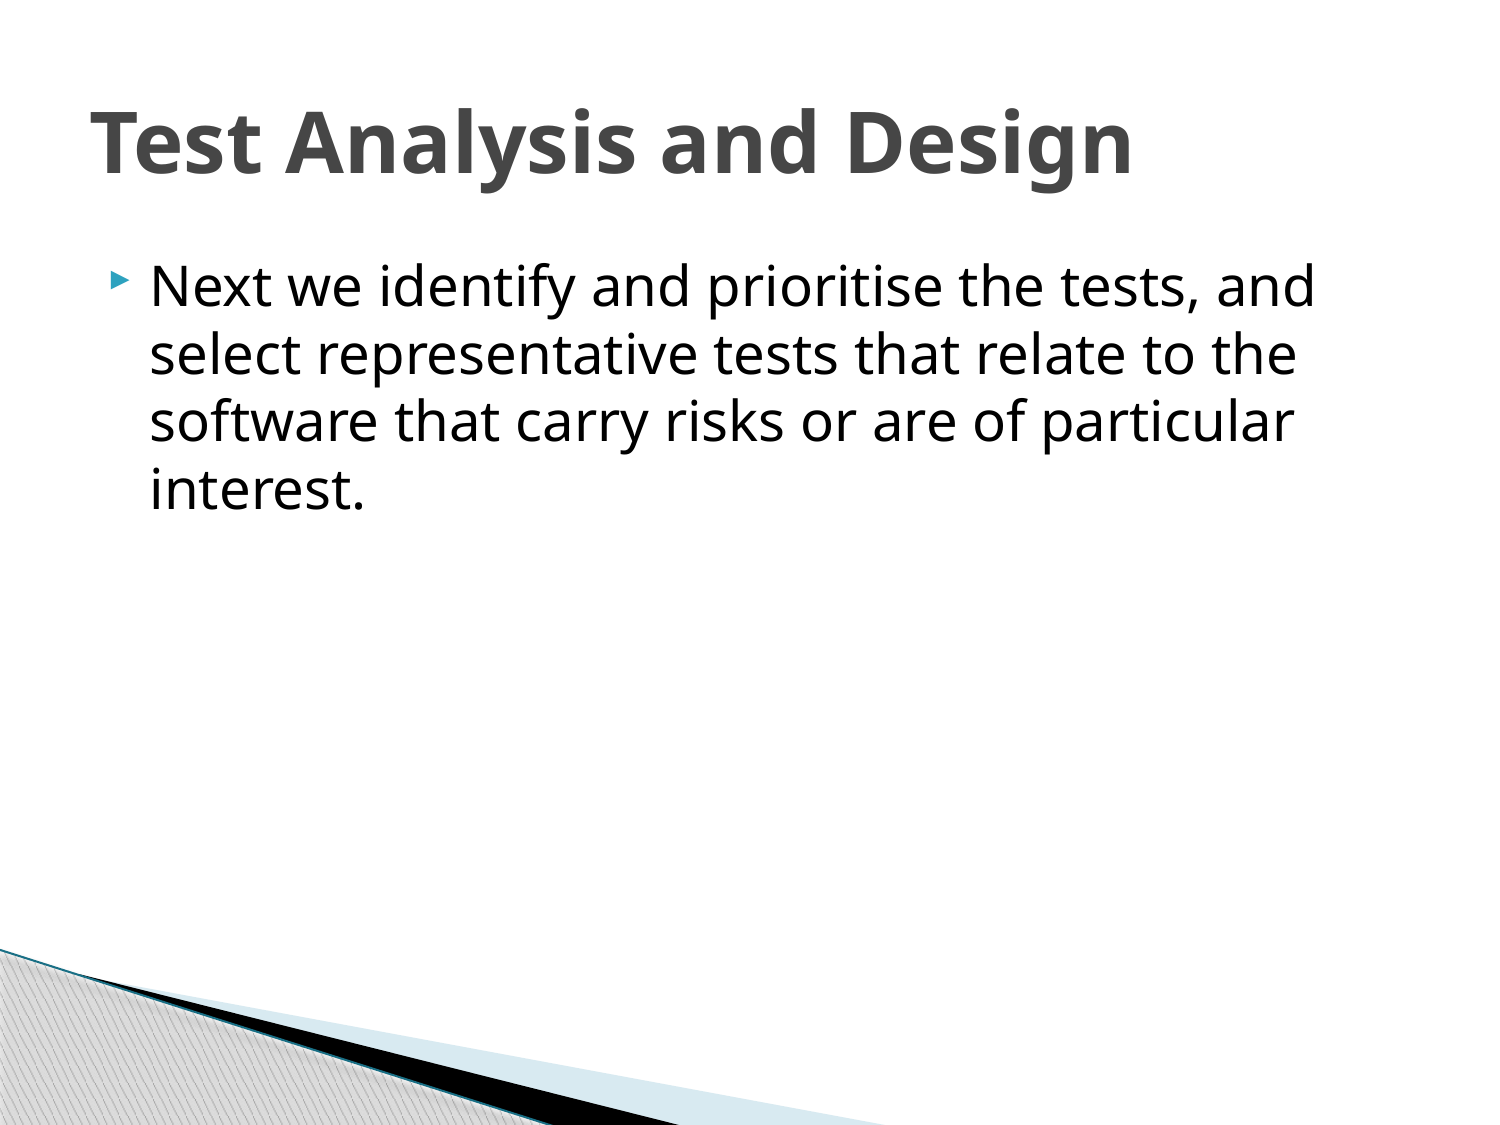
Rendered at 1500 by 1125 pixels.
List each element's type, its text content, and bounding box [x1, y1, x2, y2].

title Test Analysis and Design [75, 45, 1425, 233]
list Next we identify and prioritise the tests, and select representative tests that relate to the software that carry risks or are of particular interest. [75, 243, 1388, 1047]
